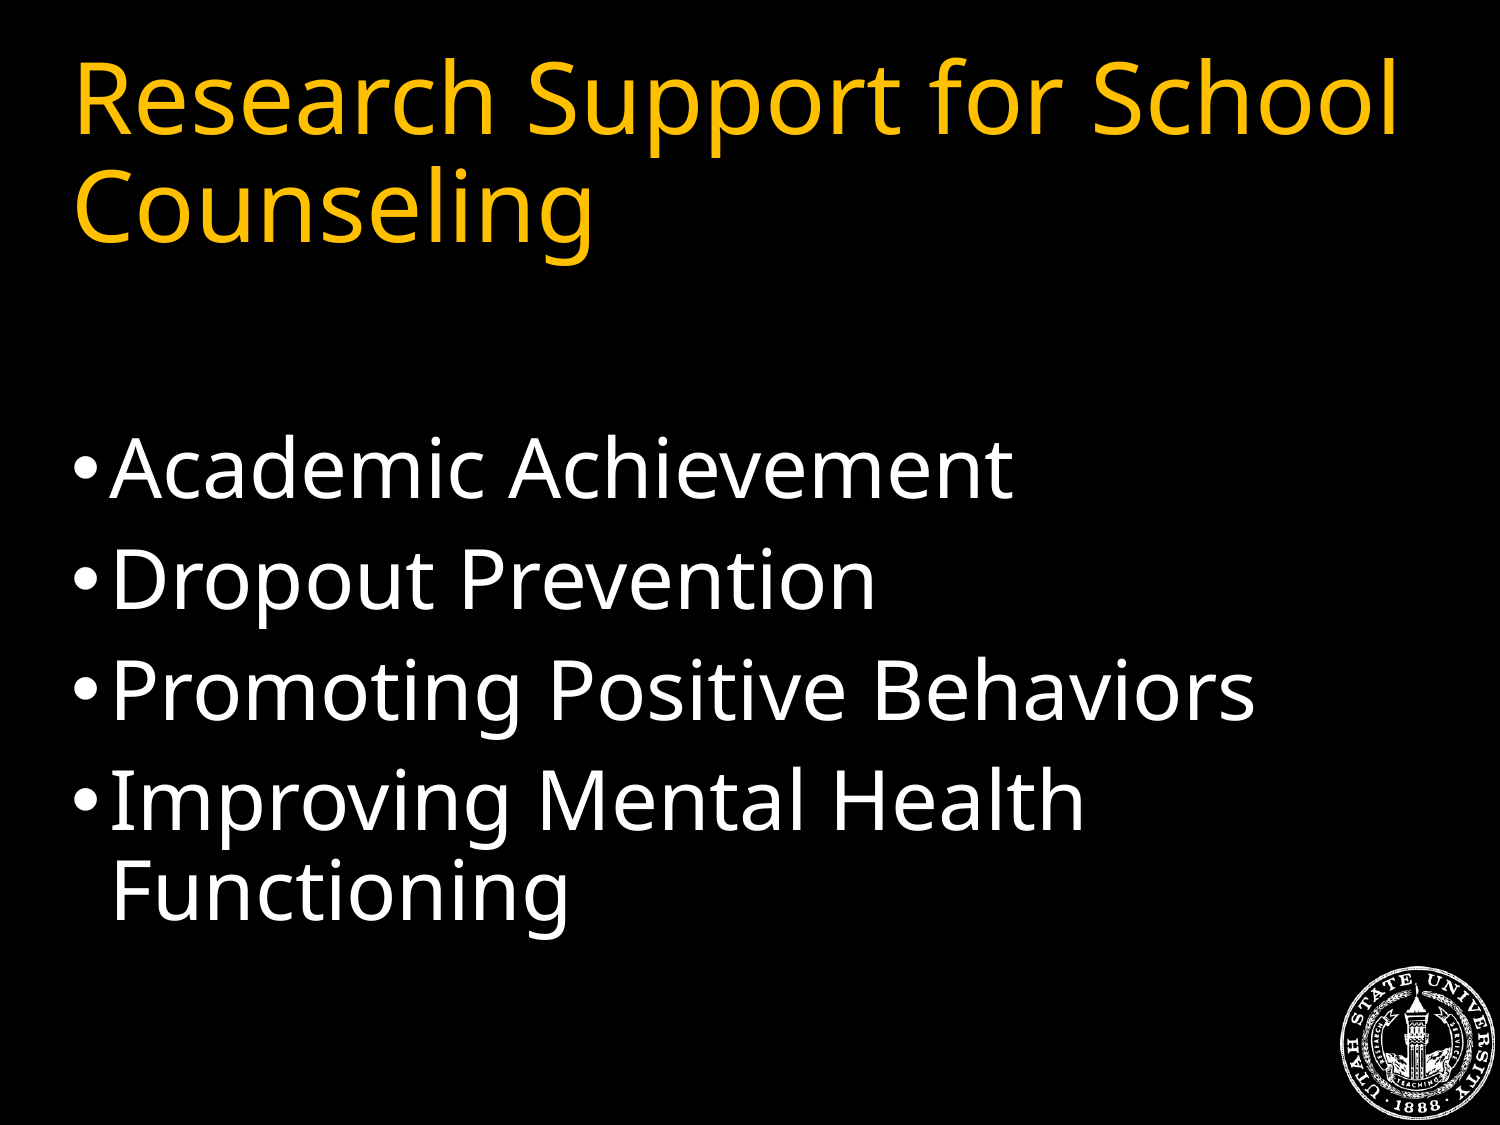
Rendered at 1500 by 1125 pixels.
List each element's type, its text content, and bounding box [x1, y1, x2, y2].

picture [1340, 966, 1496, 1120]
title Research Support for School Counseling [56, 38, 1457, 275]
list Academic Achievement Dropout Prevention Promoting Positive Behaviors Improving Mental Health Functioning [56, 298, 1457, 1080]
